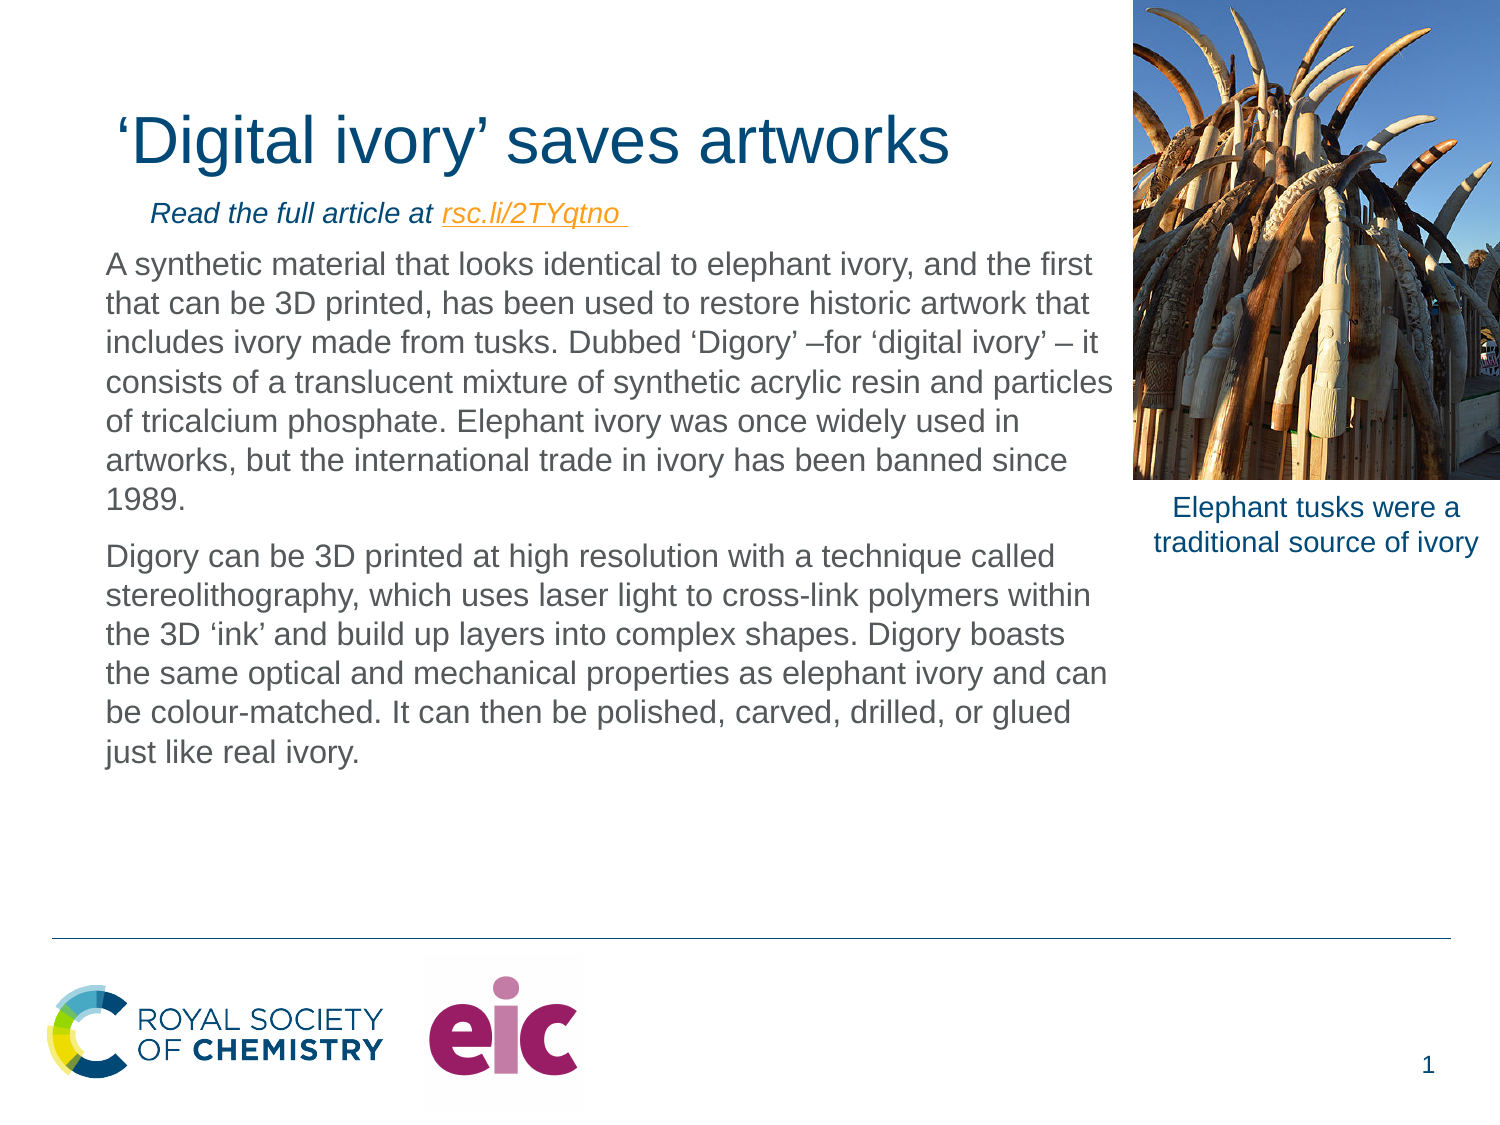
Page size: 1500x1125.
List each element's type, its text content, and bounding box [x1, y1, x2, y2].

text_box Elephant tusks were a traditional source of ivory [1136, 481, 1500, 566]
title ‘Digital ivory’ saves artworks [101, 33, 1098, 235]
text_box A synthetic material that looks identical to elephant ivory, and the first that can be 3D printed, has been used to restore historic artwork that includes ivory made from tusks. Dubbed ‘Digory’ –for ‘digital ivory’ – it consists of a translucent mixture of synthetic acrylic resin and particles of tricalcium phosphate. Elephant ivory was once widely used in artworks, but the international trade in ivory has been banned since 1989. Digory can be 3D printed at high resolution with a technique called stereolithography, which uses laser light to cross-link polymers within the 3D ‘ink’ and build up layers into complex shapes. Digory boasts the same optical and mechanical properties as elephant ivory and can be colour-matched. It can then be polished, carved, drilled, or glued just like real ivory. [90, 235, 1136, 780]
slide_number 1 [1113, 1033, 1451, 1094]
picture [1133, 0, 1500, 480]
text_box Read the full article at rsc.li/2TYqtno [135, 187, 1133, 235]
picture [0, 938, 583, 1125]
